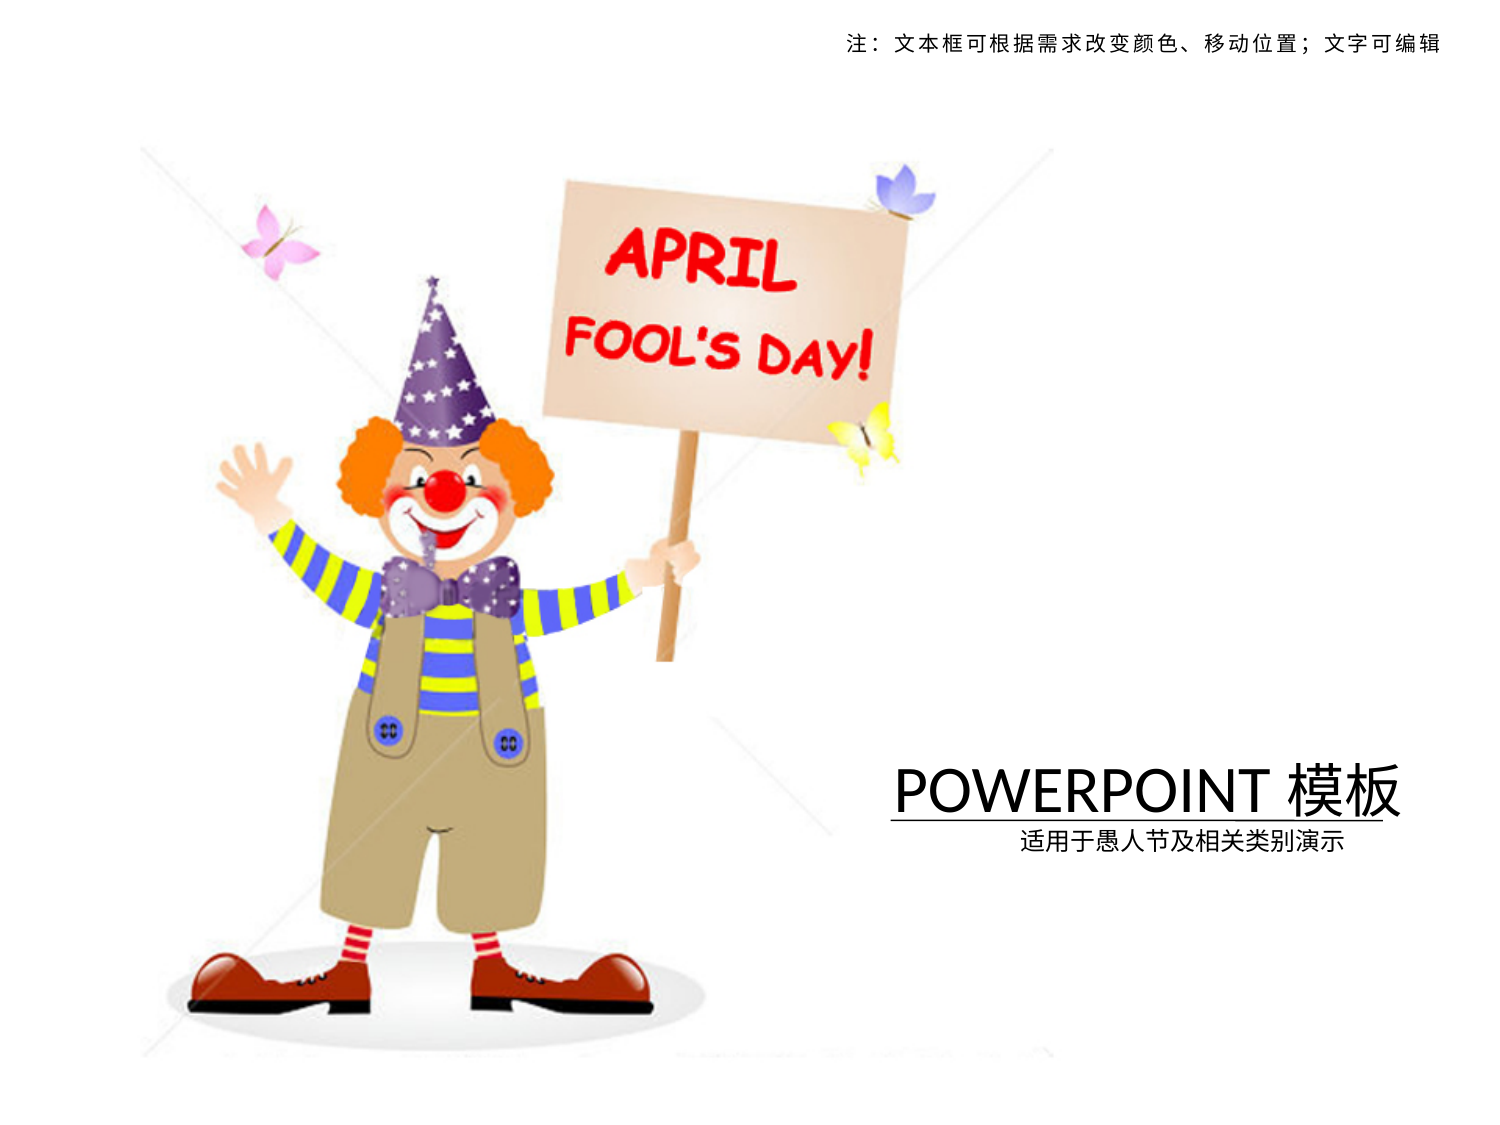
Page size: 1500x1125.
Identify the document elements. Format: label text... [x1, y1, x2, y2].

text_box POWERPOINT模板 适用于愚人节及相关类别演示 [878, 738, 1500, 946]
text_box 注：文本框可根据需求改变颜色、移动位置；文字可编辑 [831, 23, 1477, 94]
picture [0, 0, 1500, 1125]
